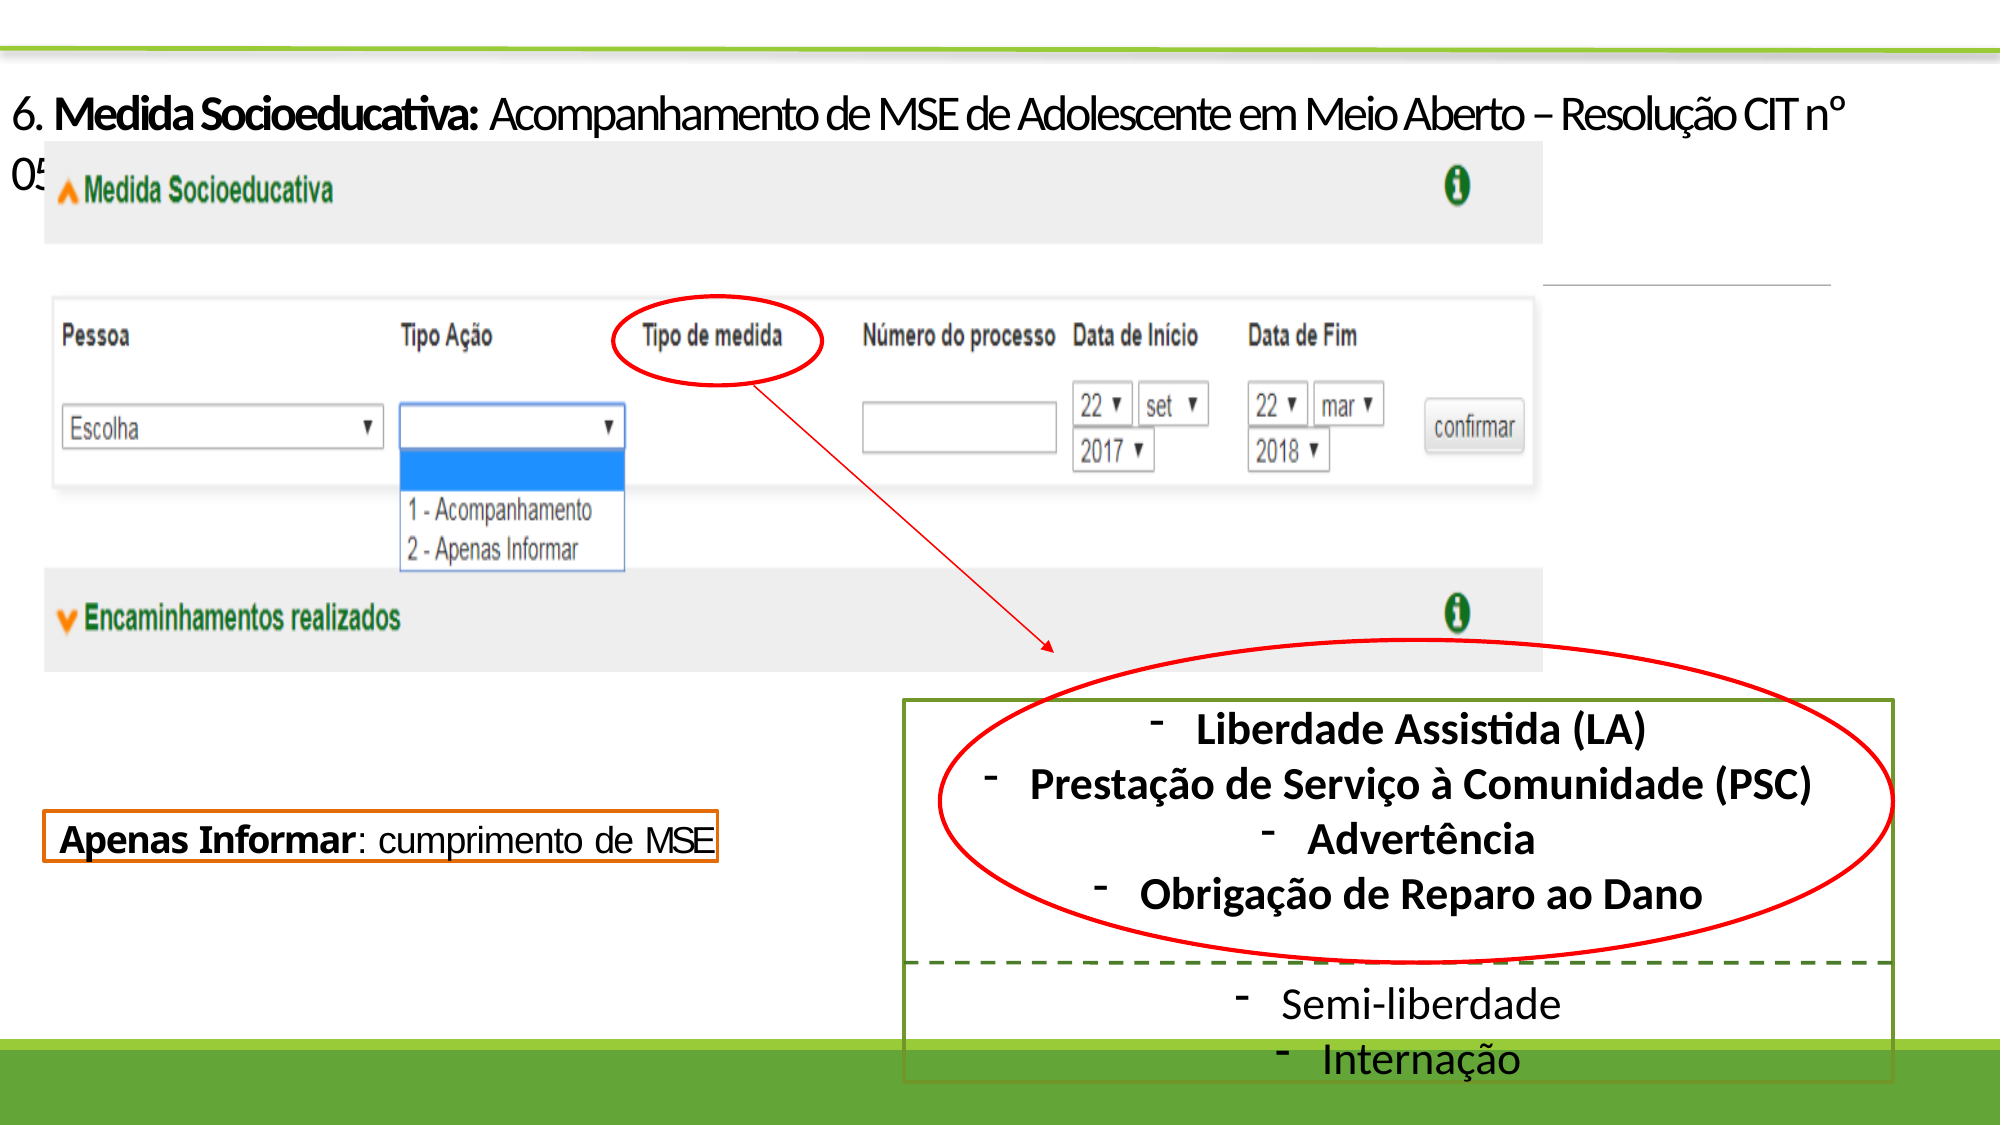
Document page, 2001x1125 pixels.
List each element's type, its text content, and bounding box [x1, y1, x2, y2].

text_box 6. Medida Socioeducativa: Acompanhamento de MSE de Adolescente em Meio Aberto – Resolução CIT nº 05/2014 [9, 78, 1990, 201]
text_box [753, 384, 1054, 653]
text_box [611, 294, 825, 388]
text_box Apenas Informar: cumprimento de MSE [44, 811, 718, 862]
text_box [0, 45, 2000, 54]
text_box [937, 637, 1896, 965]
text_box Liberdade Assistida (LA) Prestação de Serviço à Comunidade (PSC) Advertência Obrigação de Reparo ao Dano Semi-liberdade Internação [902, 698, 1895, 1084]
text_box [44, 141, 1543, 672]
